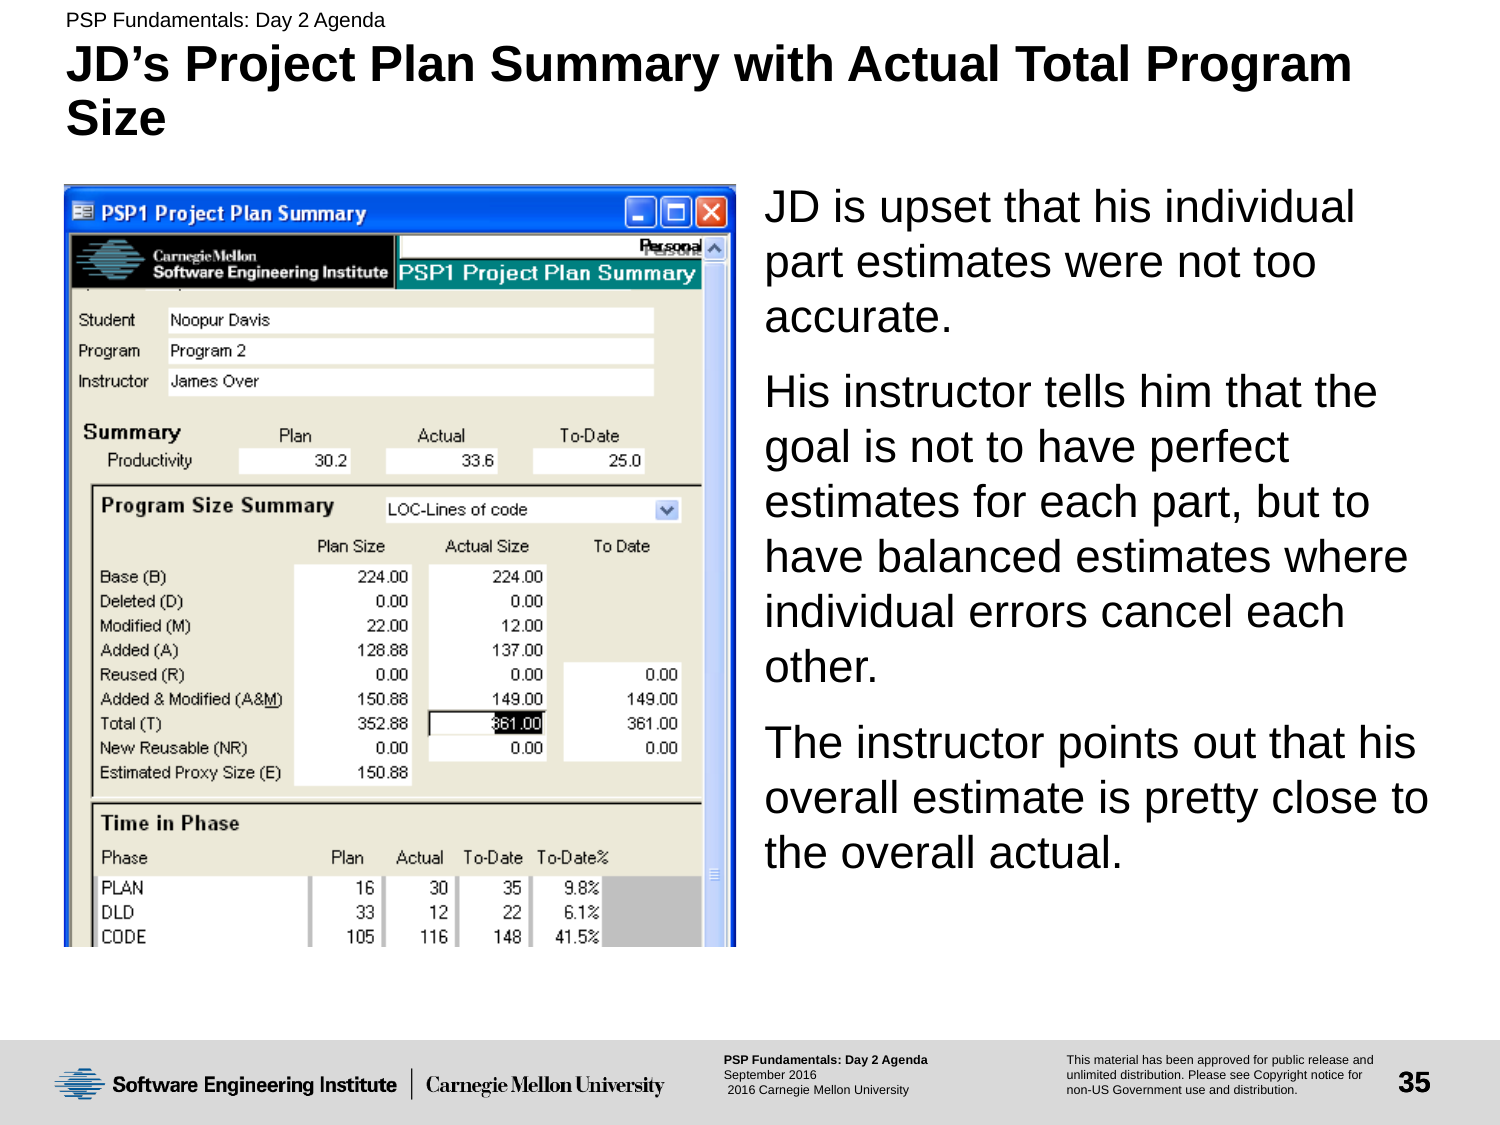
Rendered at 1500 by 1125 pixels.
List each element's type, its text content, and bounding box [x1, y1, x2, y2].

title JD’s Project Plan Summary with Actual Total Program Size [65, 37, 1430, 148]
picture [63, 184, 737, 947]
list JD is upset that his individual part estimates were not too accurate. His instructor tells him that the goal is not to have perfect estimates for each part, but to have balanced estimates where individual errors cancel each other. The instructor points out that his overall estimate is pretty close to the overall actual. [764, 176, 1432, 989]
picture [46, 1061, 673, 1104]
